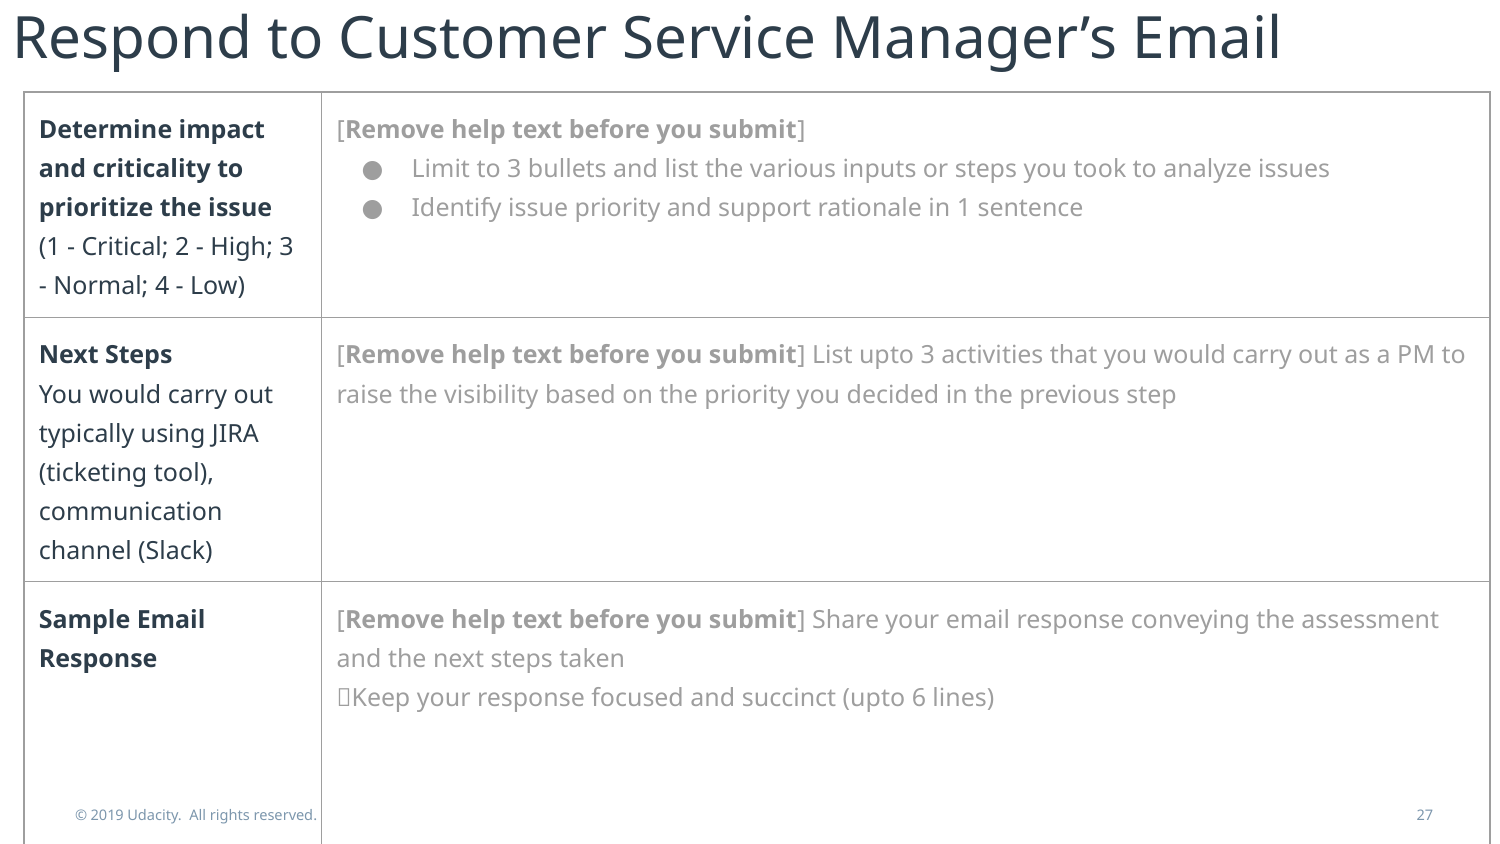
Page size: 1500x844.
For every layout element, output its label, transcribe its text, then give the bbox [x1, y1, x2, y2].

table_cell Sample Email Response [25, 582, 321, 844]
table_cell Next Steps You would carry out typically using JIRA (ticketing tool), communication channel (Slack) [25, 318, 321, 581]
table_cell [Remove help text before you submit] Share your email response conveying the assessment and the next steps taken 💡Keep your response focused and succinct (upto 6 lines) [322, 582, 1489, 844]
table_cell [Remove help text before you submit] List upto 3 activities that you would carry out as a PM to raise the visibility based on the priority you decided in the previous step [322, 318, 1489, 581]
text_box Respond to Customer Service Manager’s Email [12, 0, 1497, 98]
table_header Determine impact and criticality to prioritize the issue (1 - Critical; 2 - High; 3 - Normal; 4 - Low) [25, 98, 321, 317]
table_header [Remove help text before you submit] Limit to 3 bullets and list the various inputs or steps you took to analyze issues Identify issue priority and support rationale in 1 sentence [322, 98, 1489, 317]
